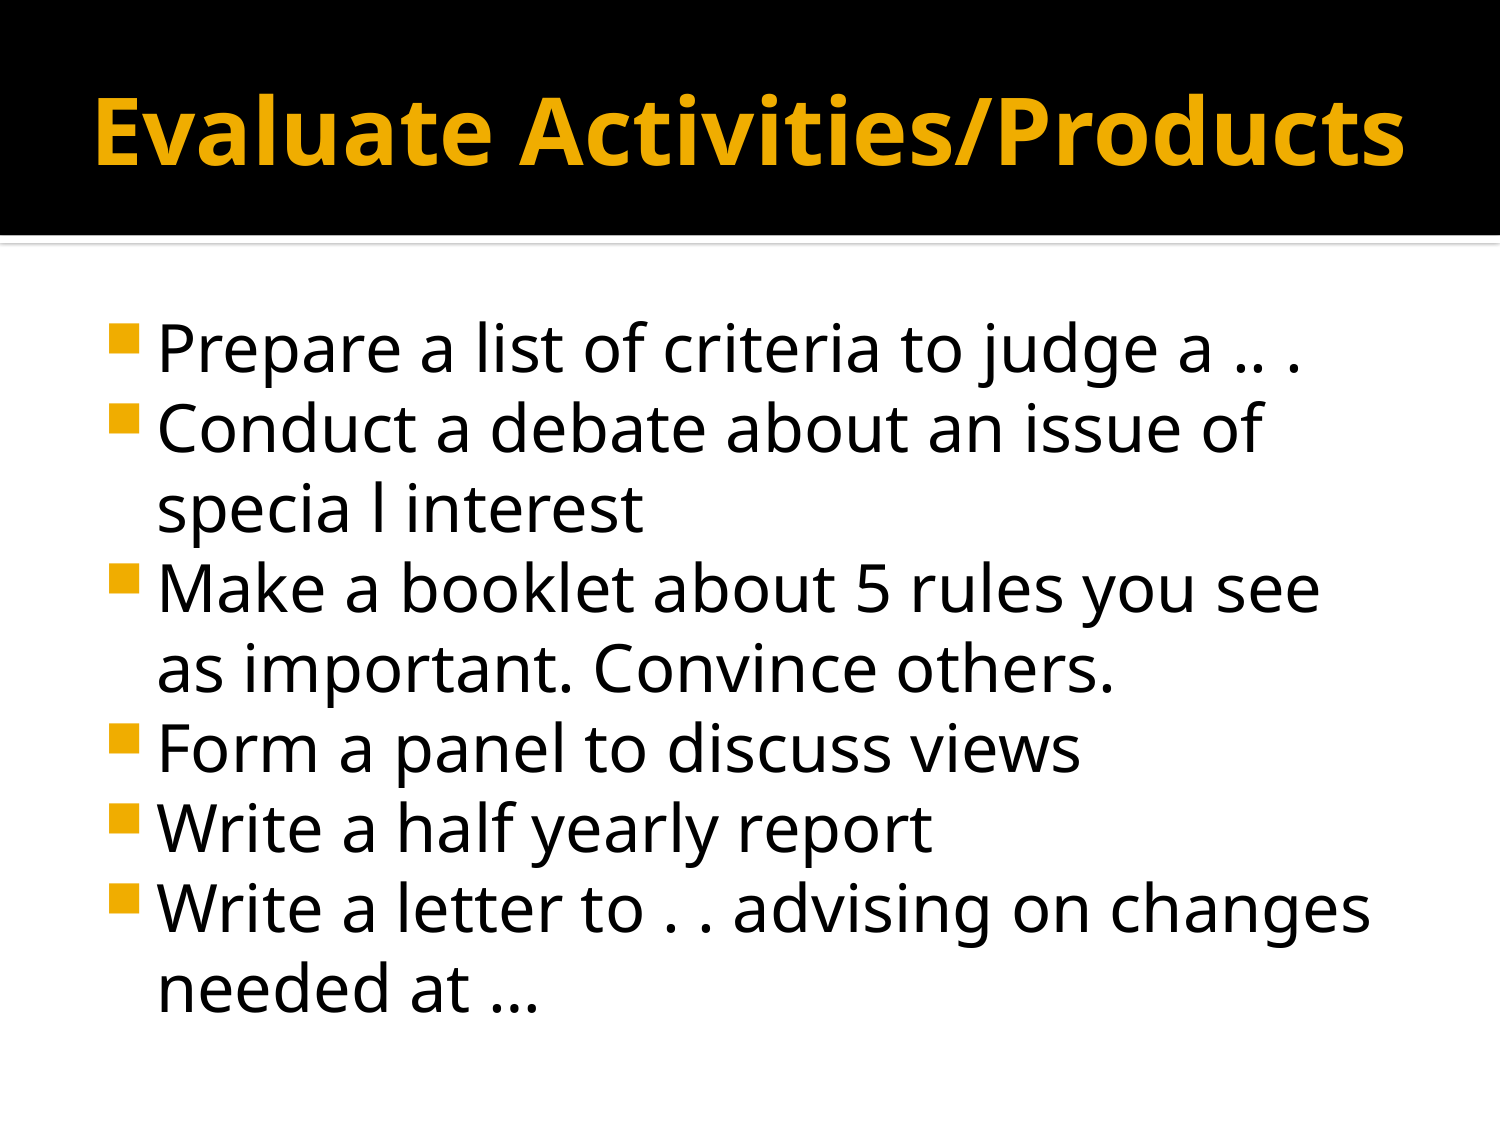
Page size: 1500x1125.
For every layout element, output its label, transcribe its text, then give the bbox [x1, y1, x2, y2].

title Evaluate Activities/Products [75, 25, 1425, 231]
list Prepare a list of criteria to judge a .. . Conduct a debate about an issue of specia l interest Make a booklet about 5 rules you see as important. Convince others. Form a panel to discuss views Write a half yearly report Write a letter to . . advising on changes needed at … [75, 291, 1425, 1050]
